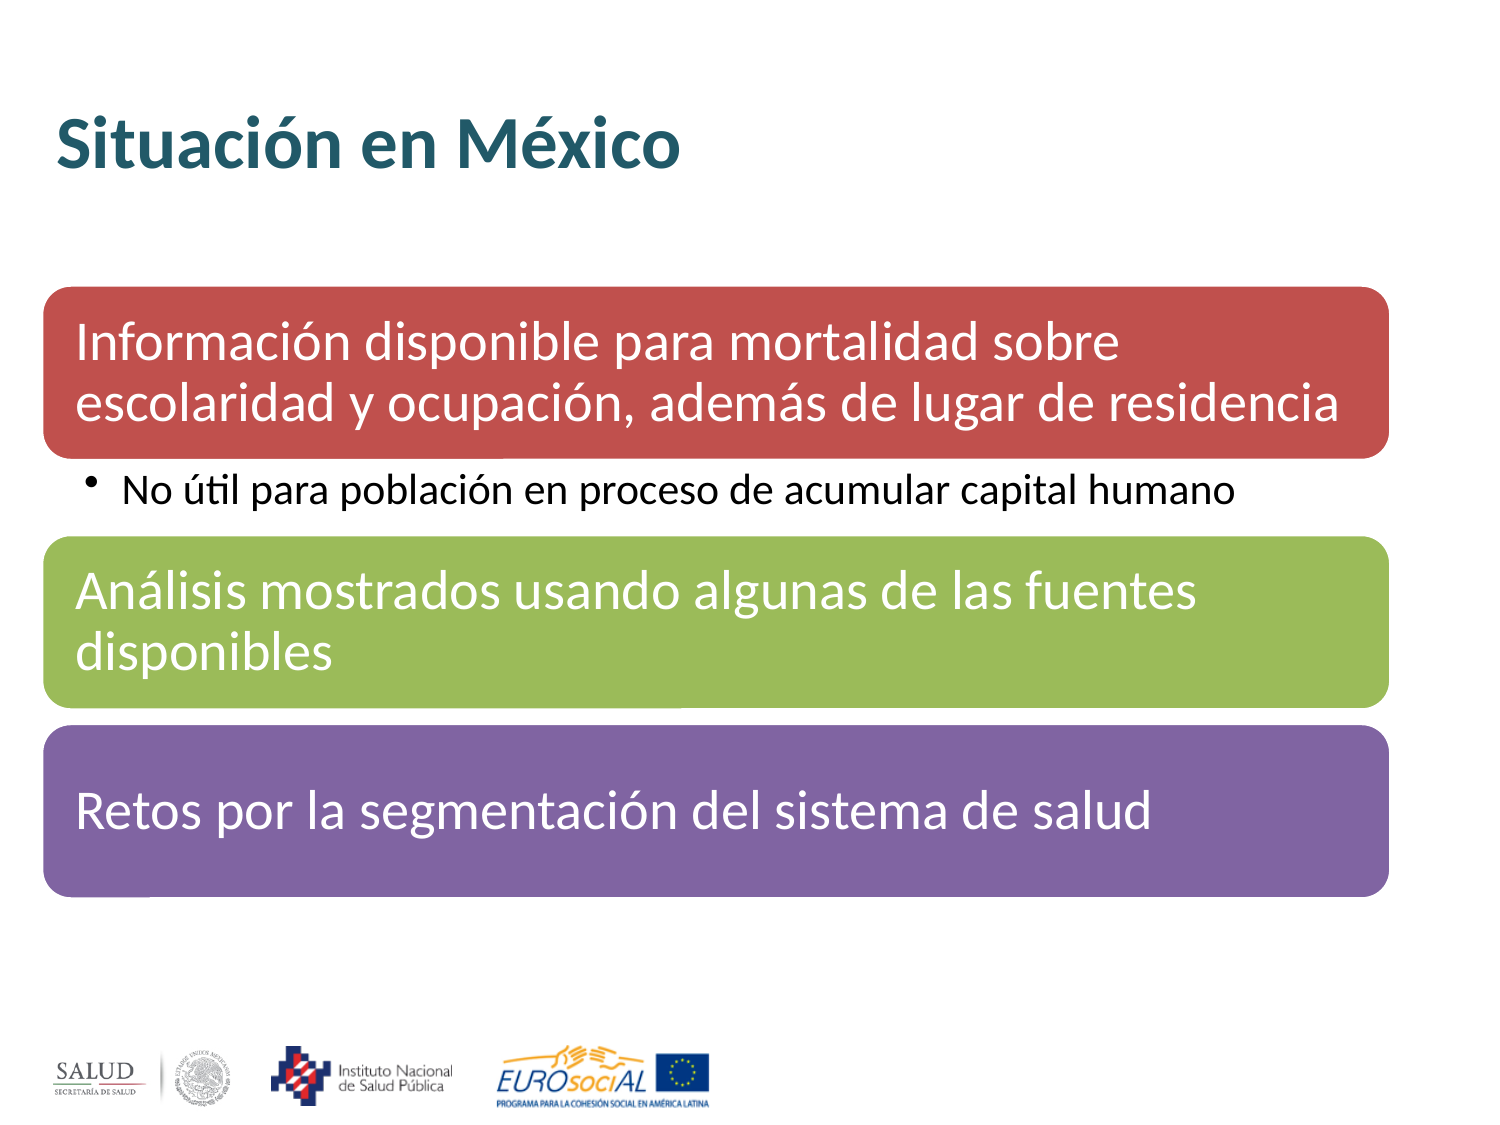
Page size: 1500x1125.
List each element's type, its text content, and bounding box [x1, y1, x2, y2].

picture [490, 1037, 715, 1116]
title Situación en México [41, 45, 1388, 233]
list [40, 255, 1392, 929]
picture [53, 1041, 231, 1112]
picture [271, 1046, 452, 1106]
